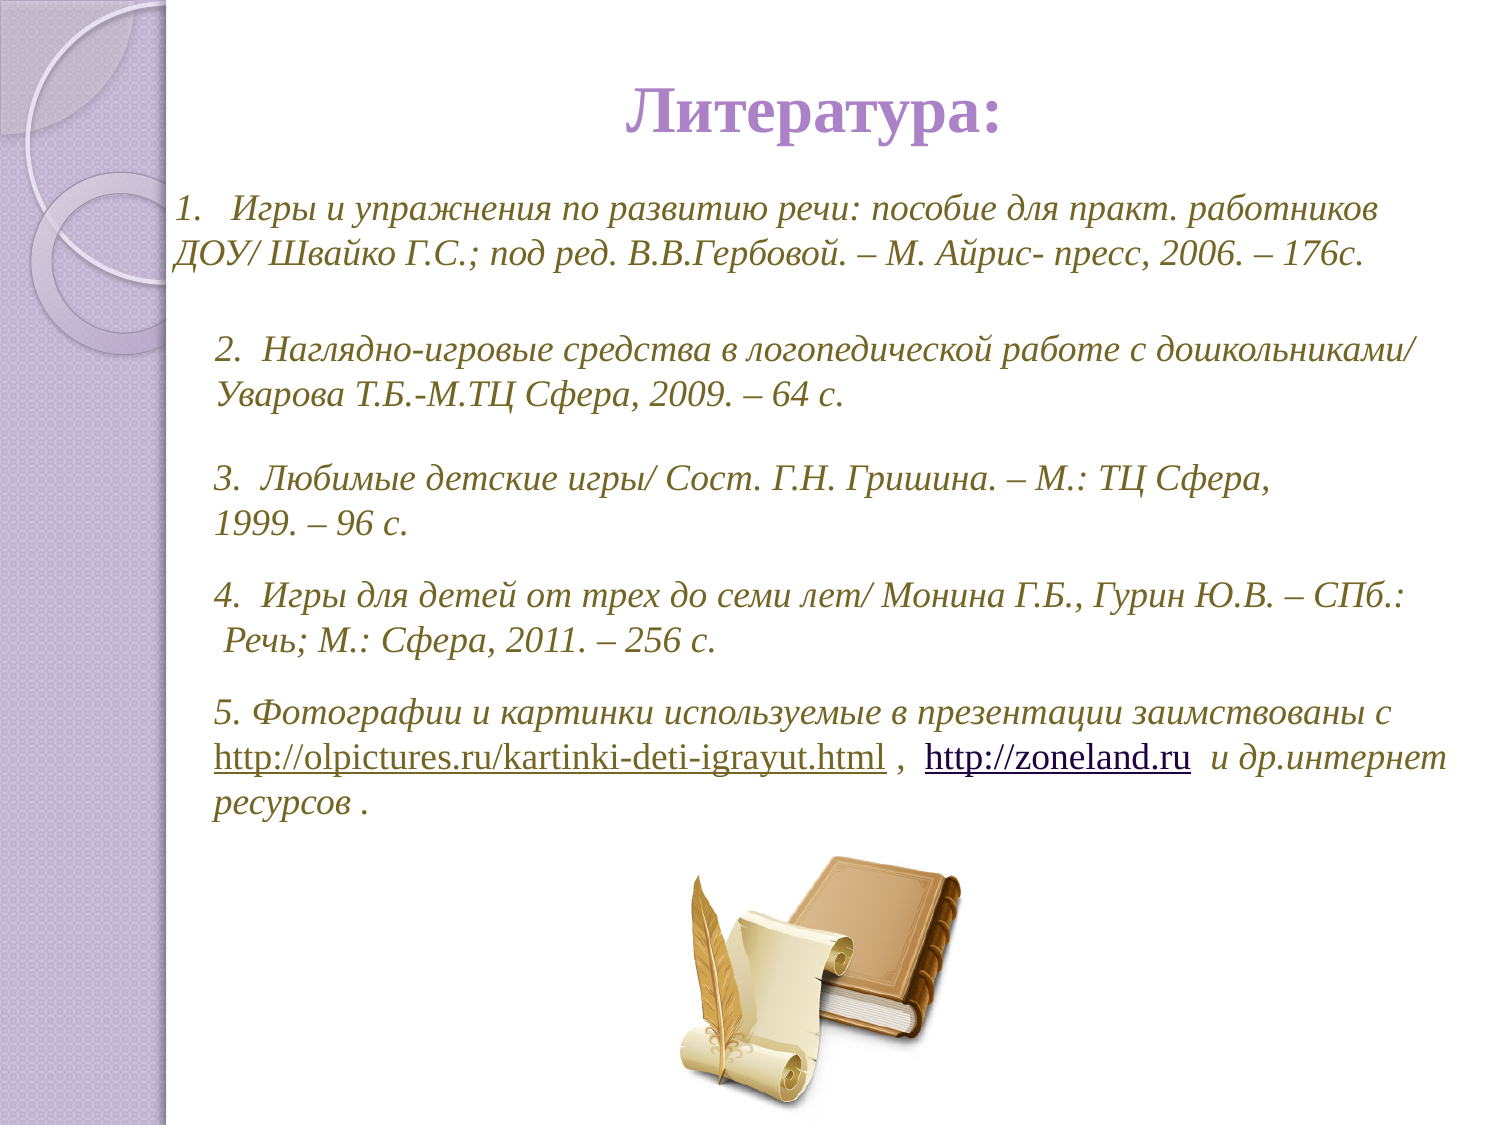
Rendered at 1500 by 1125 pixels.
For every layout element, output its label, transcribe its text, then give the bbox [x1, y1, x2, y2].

text_box 5. Фотографии и картинки используемые в презентации заимствованы с http://olpictures.ru/kartinki-deti-igrayut.html , http://zoneland.ru и др.интернет ресурсов . [199, 679, 1469, 875]
text_box 3. Любимые детские игры/ Сост. Г.Н. Гришина. – М.: ТЦ Сфера, 1999. – 96 с. [199, 445, 1500, 550]
text_box Игры и упражнения по развитию речи: пособие для практ. работников ДОУ/ Швайко Г.С.; под ред. В.В.Гербовой. – М. Айрис- пресс, 2006. – 176с. [159, 175, 1493, 281]
picture [620, 831, 1021, 1125]
text_box Литература: [610, 58, 1019, 154]
text_box 4. Игры для детей от трех до семи лет/ Монина Г.Б., Гурин Ю.В. – СПб.: Речь; М.: Сфера, 2011. – 256 с. [199, 562, 1422, 668]
text_box 2. Наглядно-игровые средства в логопедической работе с дошкольниками/ Уварова Т.Б.-М.ТЦ Сфера, 2009. – 64 с. [200, 316, 1441, 422]
